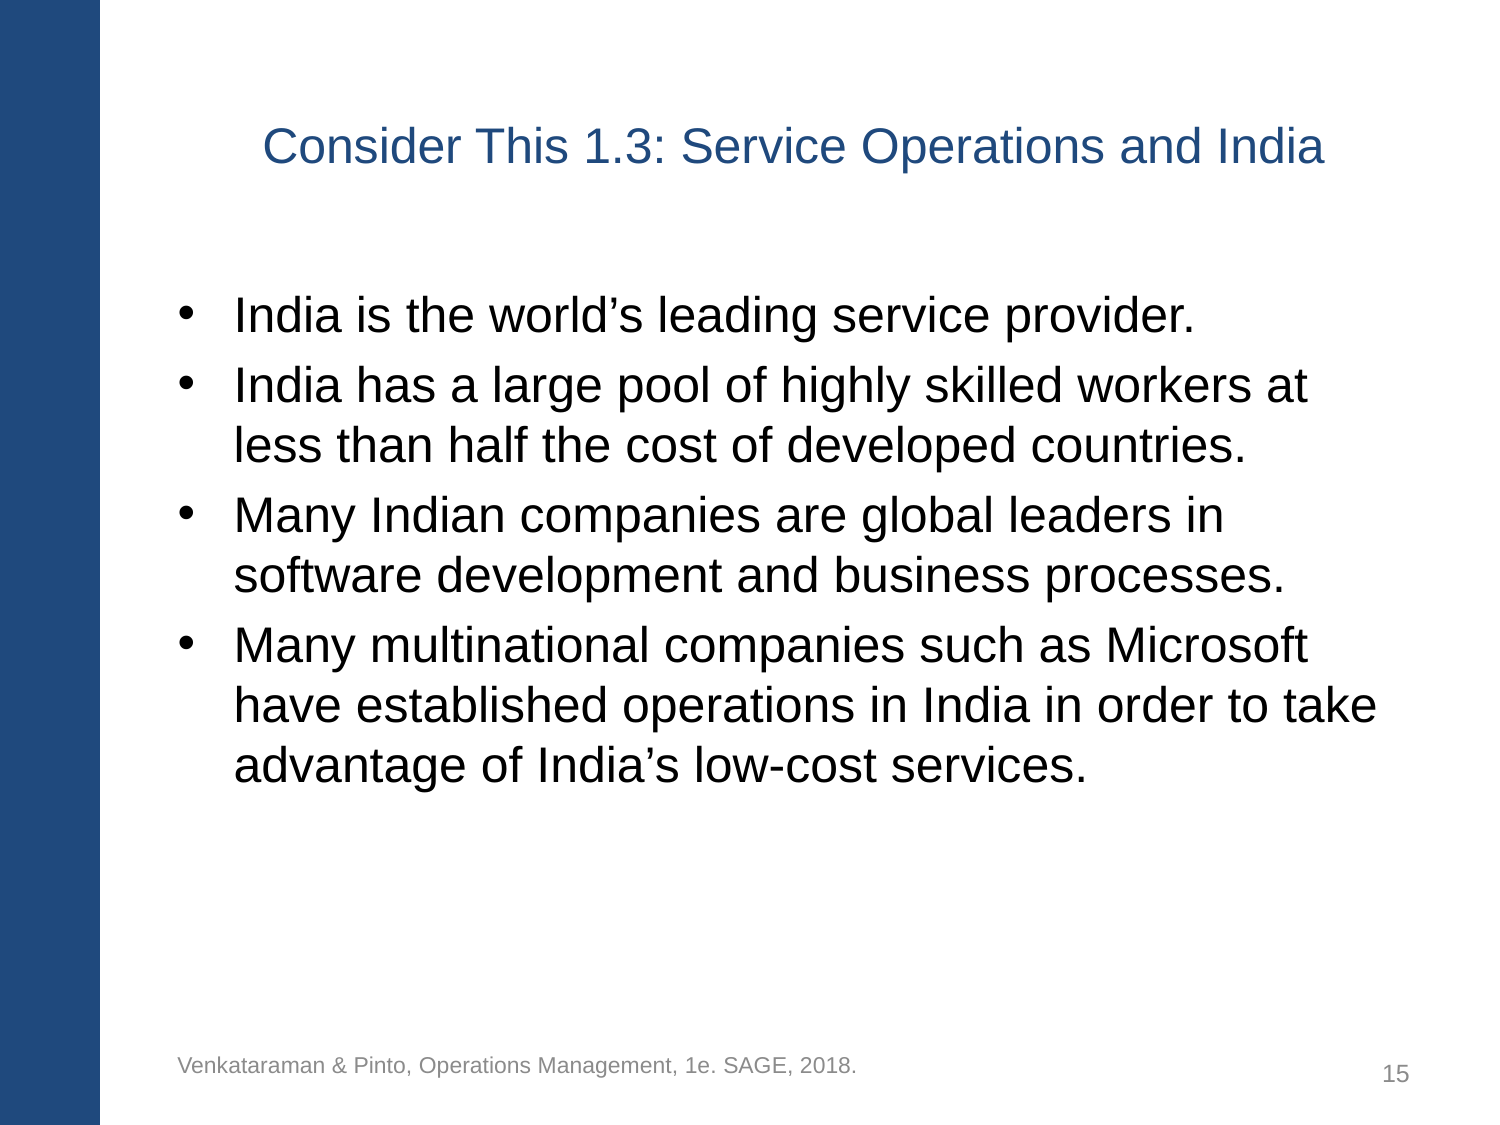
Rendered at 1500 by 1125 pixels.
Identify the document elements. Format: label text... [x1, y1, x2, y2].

footer Venkataraman & Pinto, Operations Management, 1e. SAGE, 2018. [162, 1042, 1313, 1103]
title Consider This 1.3: Service Operations and India [162, 50, 1425, 238]
slide_number 15 [1350, 1042, 1425, 1103]
list India is the world’s leading service provider. India has a large pool of highly skilled workers at less than half the cost of developed countries. Many Indian companies are global leaders in software development and business processes. Many multinational companies such as Microsoft have established operations in India in order to take advantage of India’s low-cost services. [162, 275, 1425, 1005]
